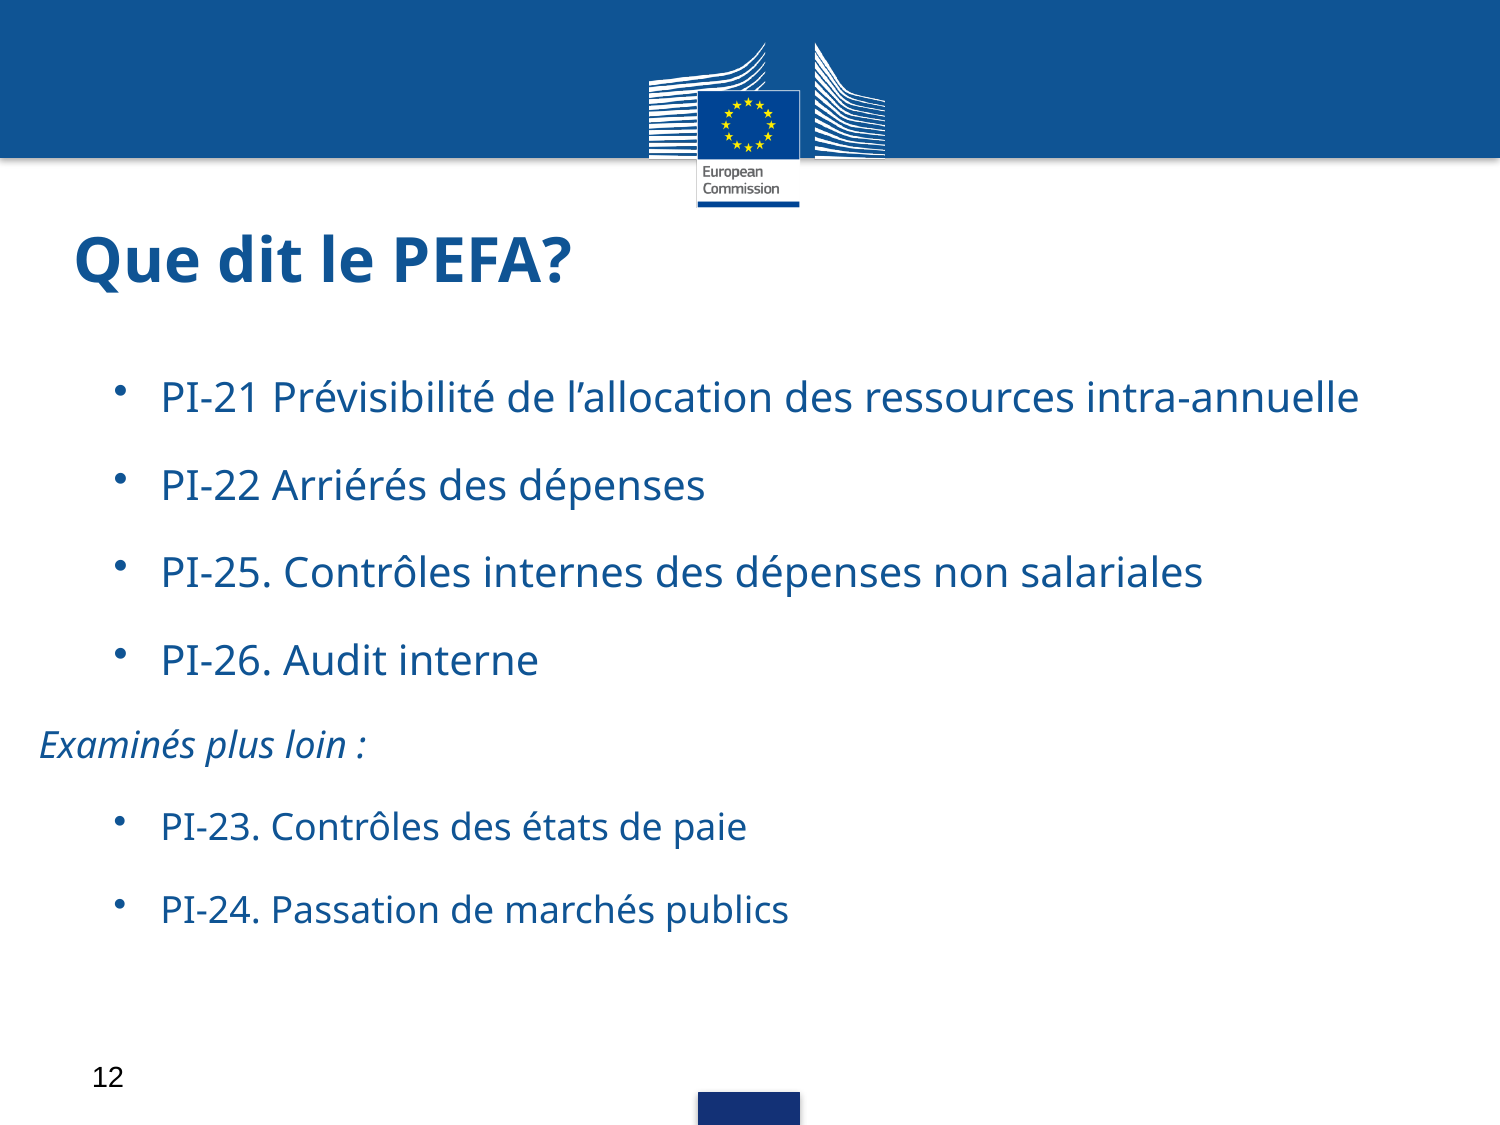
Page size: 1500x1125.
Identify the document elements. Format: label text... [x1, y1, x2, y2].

title Que dit le PEFA? [0, 163, 1278, 352]
picture [649, 42, 885, 163]
slide_number 12 [76, 1022, 553, 1102]
list PI-21 Prévisibilité de l’allocation des ressources intra-annuelle PI-22 Arriérés des dépenses PI-25. Contrôles internes des dépenses non salariales PI-26. Audit interne Examinés plus loin : PI-23. Contrôles des états de paie PI-24. Passation de marchés publics [23, 363, 1500, 968]
